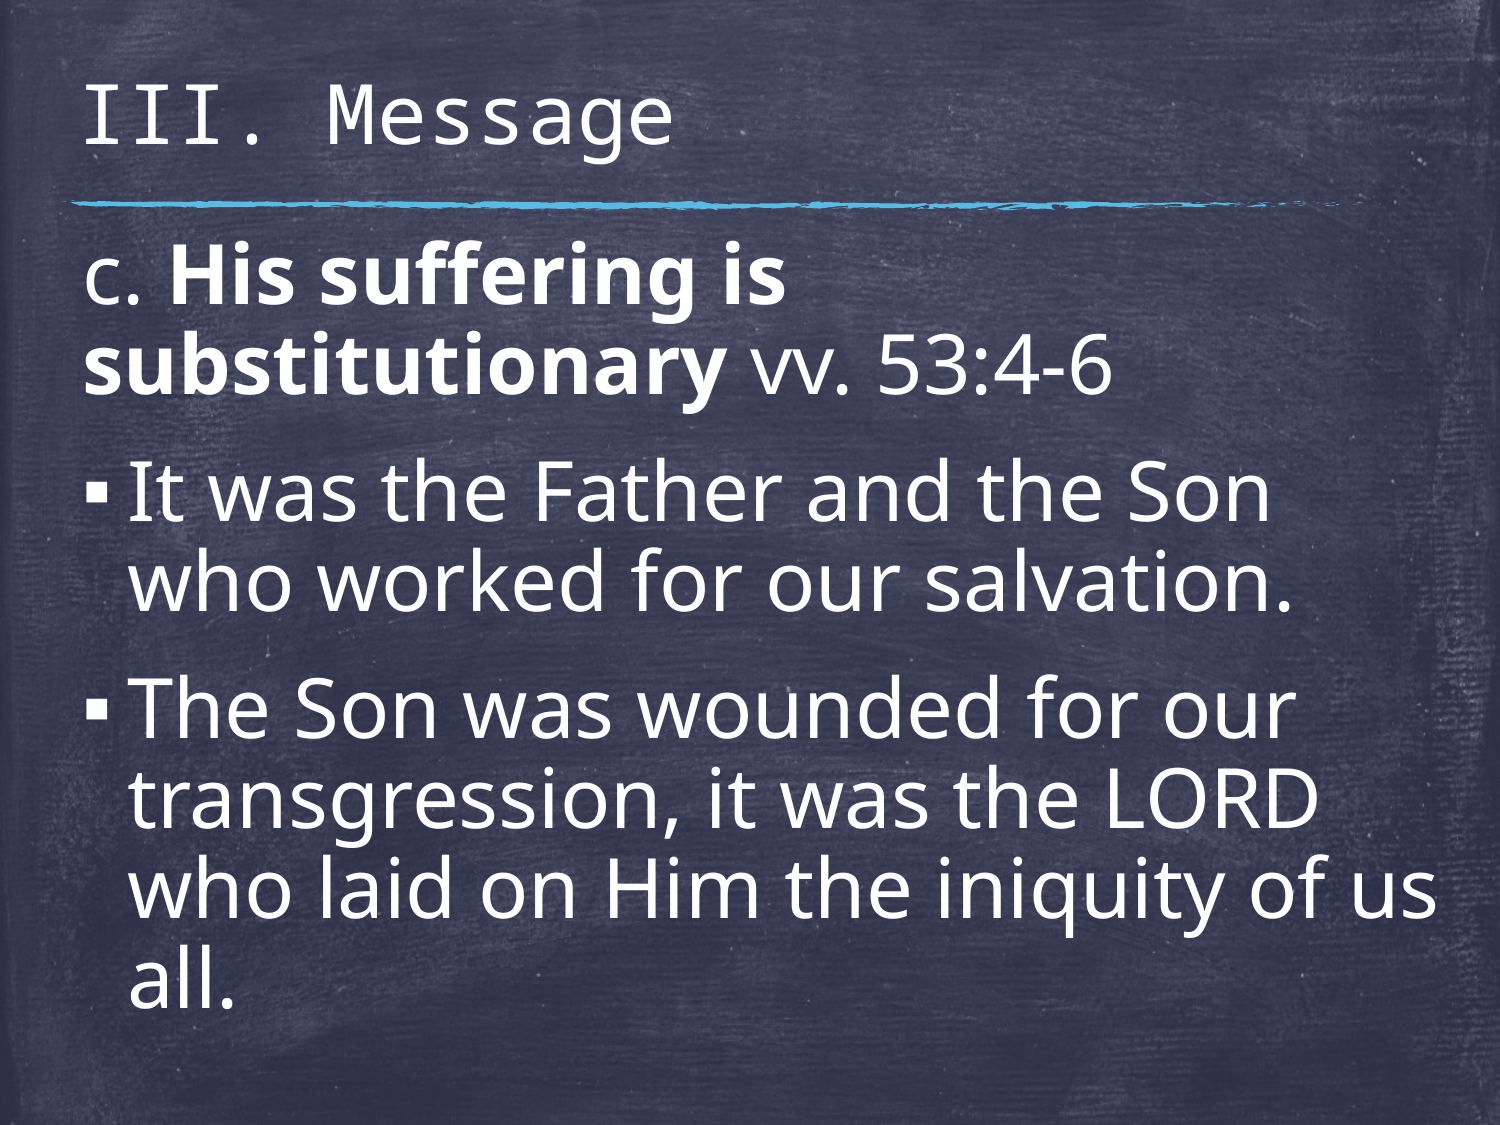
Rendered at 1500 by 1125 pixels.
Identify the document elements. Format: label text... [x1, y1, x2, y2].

title III. Message [62, 0, 1298, 171]
list c. His suffering is substitutionary vv. 53:4-6 It was the Father and the Son who worked for our salvation. The Son was wounded for our transgression, it was the LORD who laid on Him the iniquity of us all. [67, 224, 1468, 1100]
